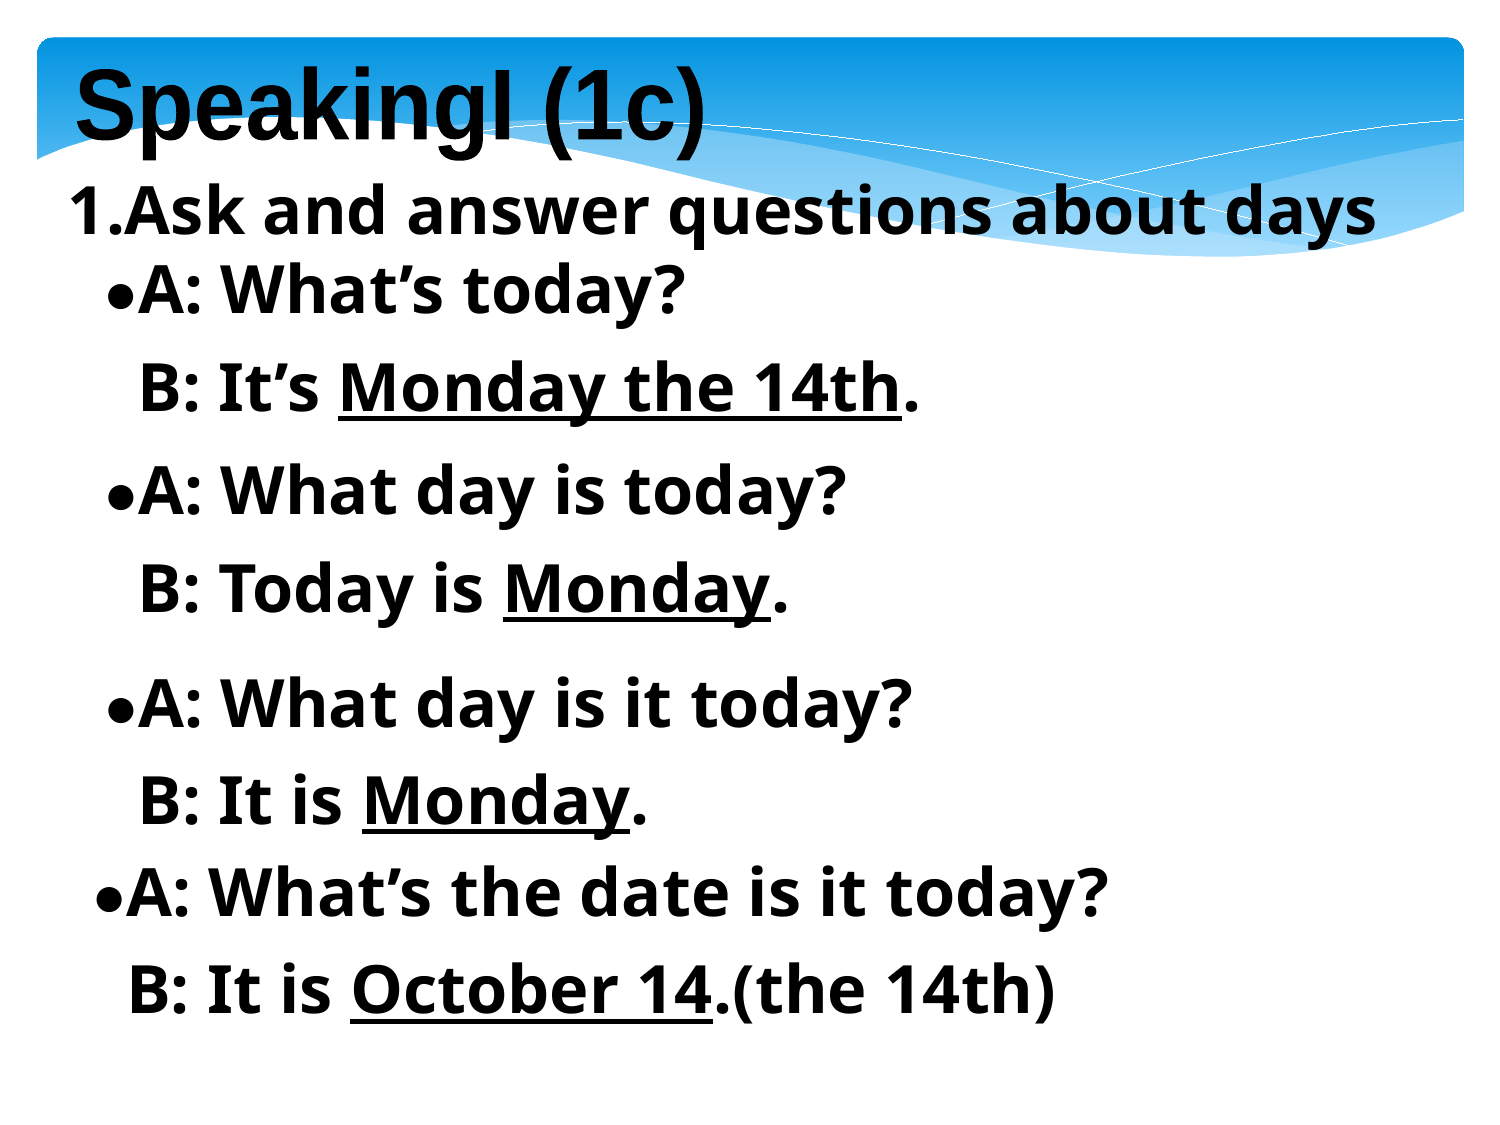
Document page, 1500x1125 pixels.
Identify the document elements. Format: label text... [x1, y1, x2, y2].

text_box 1.Ask and answer questions about days [53, 160, 1447, 256]
text_box ●A: What’s today? B: It’s Monday the 14th. [88, 255, 1500, 432]
text_box ●A: What day is it today? B: It is Monday. [88, 668, 1034, 845]
text_box ●A: What day is today? B: Today is Monday. [88, 456, 963, 633]
text_box ●A: What’s the date is it today? B: It is October 14.(the 14th) [76, 857, 1270, 1034]
